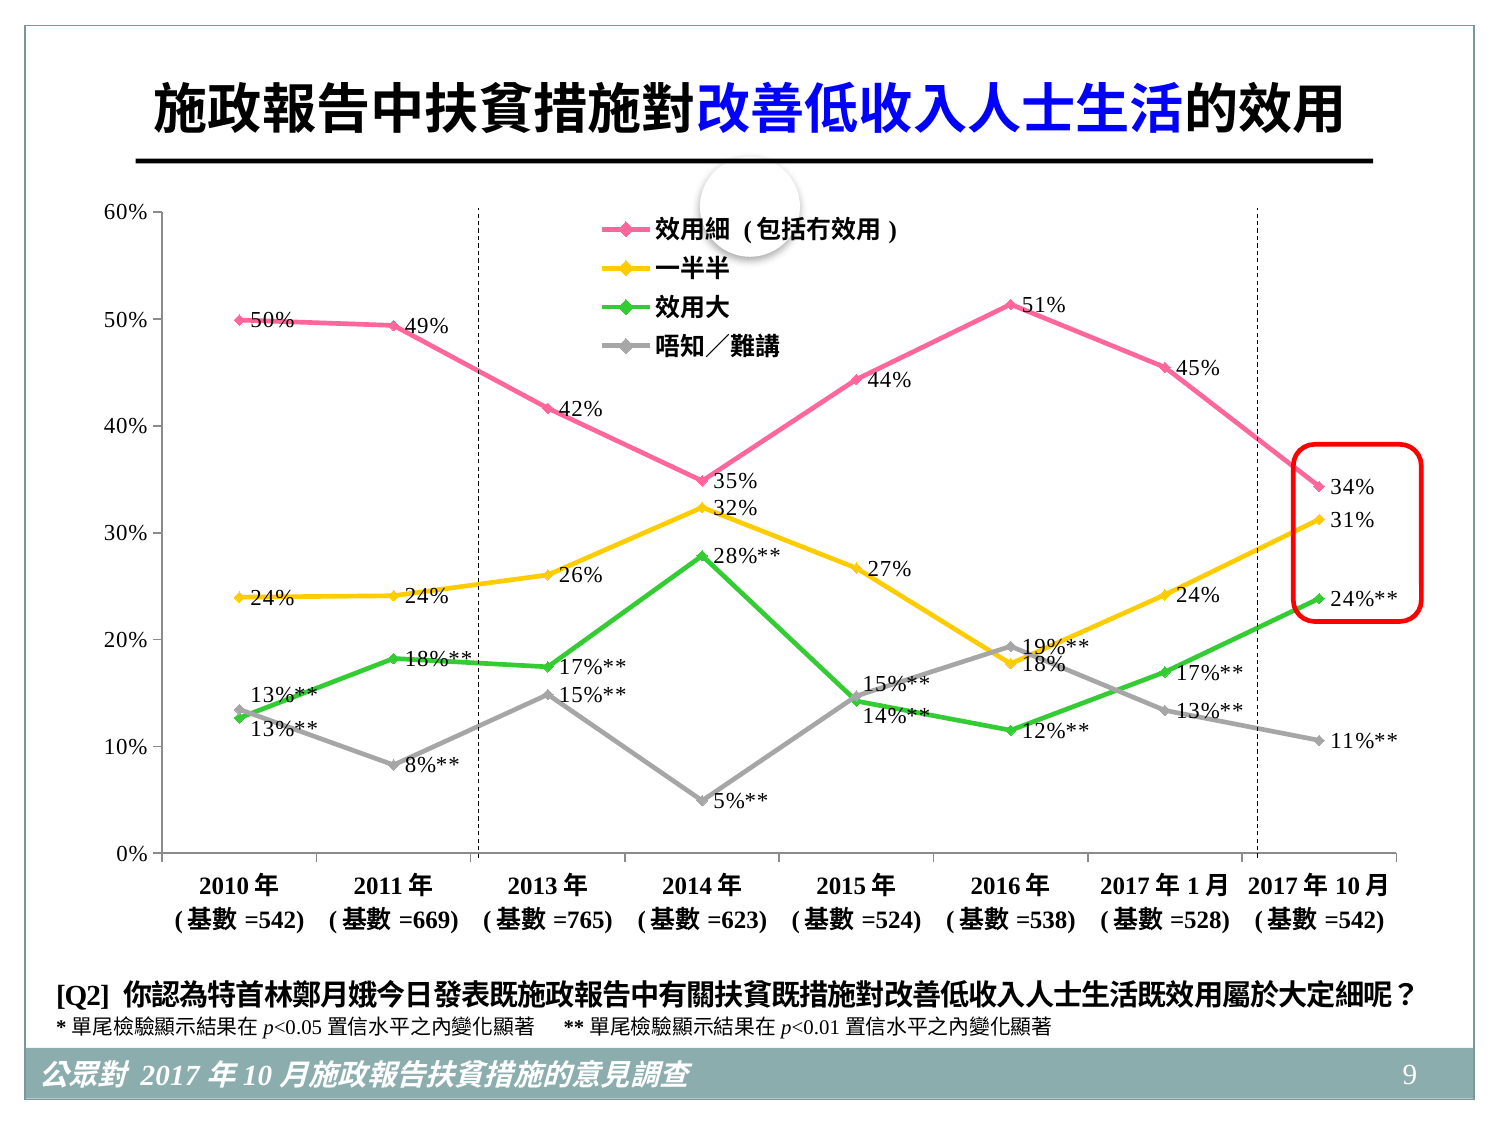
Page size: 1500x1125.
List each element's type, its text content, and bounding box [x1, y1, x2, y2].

text_box [Q2] 你認為特首林鄭月娥今日發表既施政報告中有關扶貧既措施對改善低收入人士生活既效用屬於大定細呢？ *單尾檢驗顯示結果在p<0.05置信水平之內變化顯著 **單尾檢驗顯示結果在p<0.01置信水平之內變化顯著 [41, 964, 1459, 1047]
chart [76, 184, 1424, 953]
title 施政報告中扶貧措施對改善低收入人士生活的效用 [88, 31, 1413, 181]
